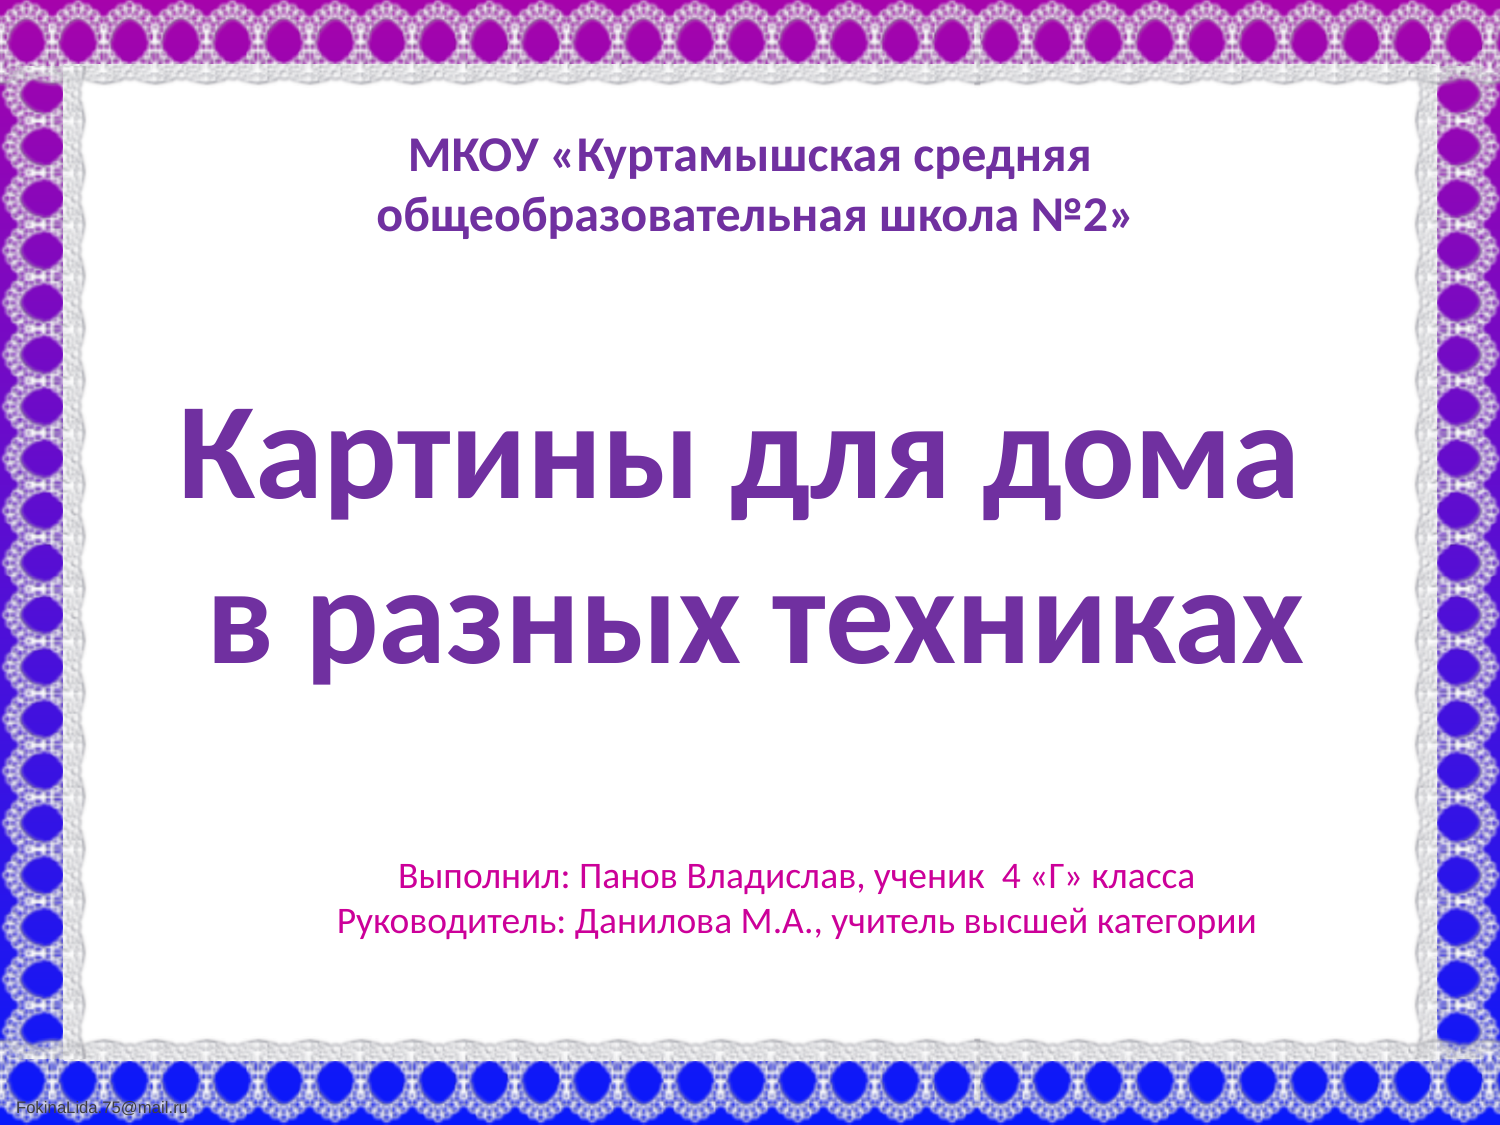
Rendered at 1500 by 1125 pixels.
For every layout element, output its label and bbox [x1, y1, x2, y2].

text_box [123, 113, 1389, 1125]
picture [0, 0, 1500, 1125]
